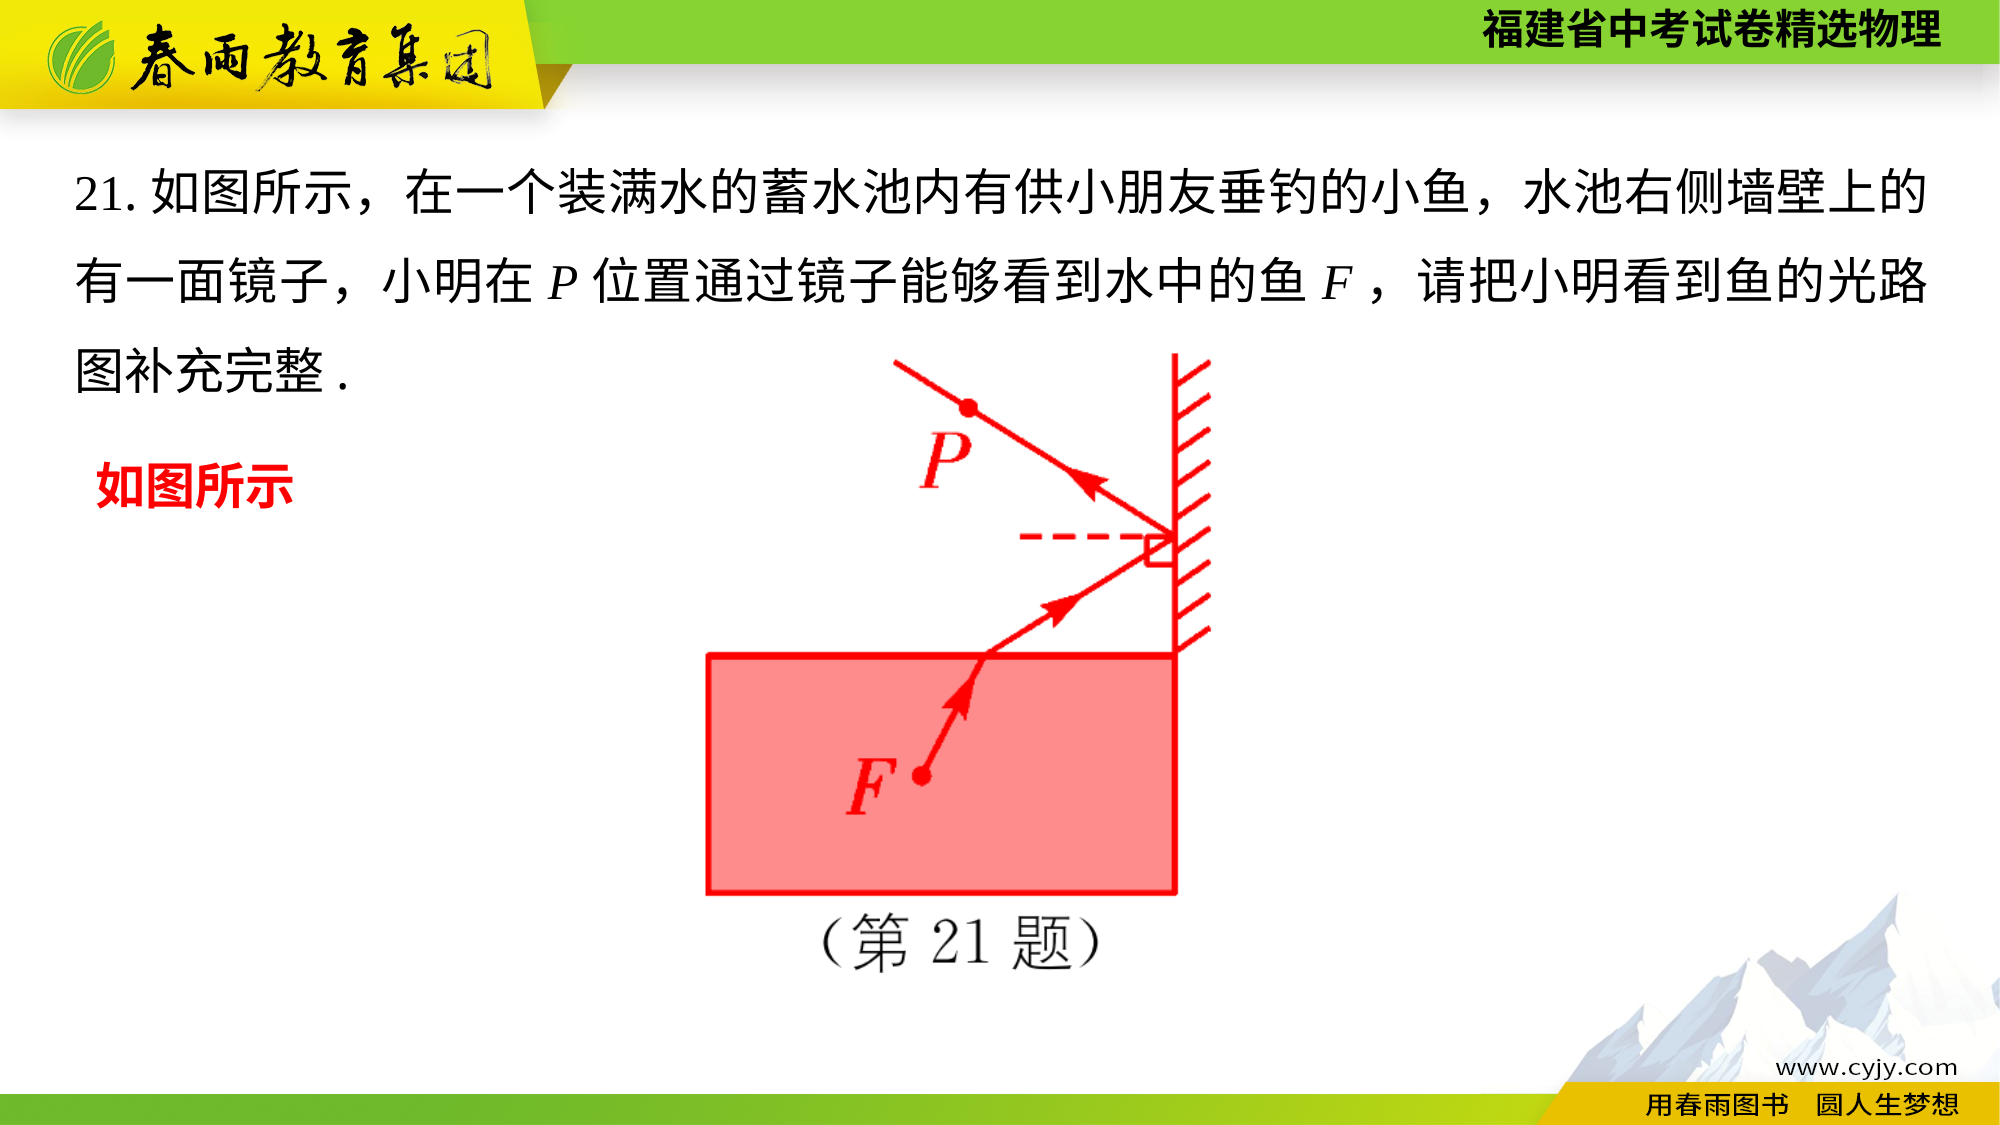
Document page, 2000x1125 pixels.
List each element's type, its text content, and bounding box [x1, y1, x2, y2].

text_box 如图所示 [80, 417, 310, 523]
picture [0, 0, 2000, 1125]
list 21.如图所示，在一个装满水的蓄水池内有供小朋友垂钓的小鱼，水池右侧墙壁上的有一面镜子，小明在P位置通过镜子能够看到水中的鱼F，请把小明看到鱼的光路图补充完整. [59, 122, 1944, 399]
